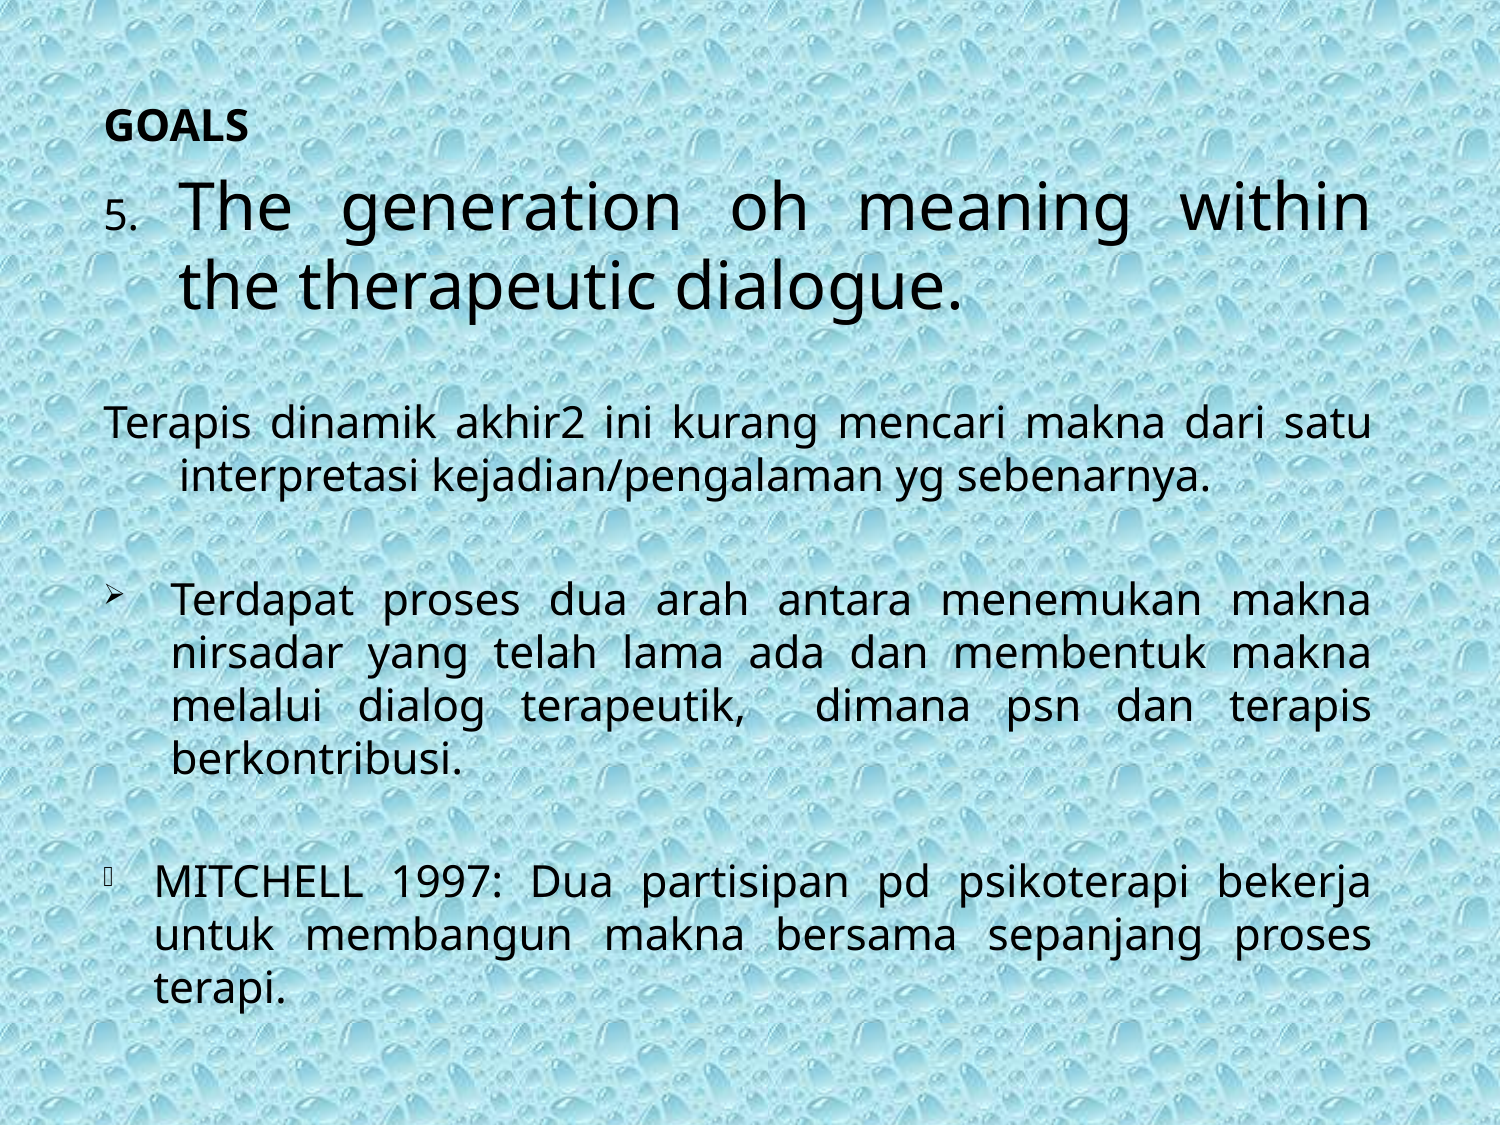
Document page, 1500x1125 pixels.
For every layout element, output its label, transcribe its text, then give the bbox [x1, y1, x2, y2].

subtitle GOALS The generation oh meaning within the therapeutic dialogue. Terapis dinamik akhir2 ini kurang mencari makna dari satu interpretasi kejadian/pengalaman yg sebenarnya. Terdapat proses dua arah antara menemukan makna nirsadar yang telah lama ada dan membentuk makna melalui dialog terapeutik, dimana psn dan terapis berkontribusi. MITCHELL 1997: Dua partisipan pd psikoterapi bekerja untuk membangun makna bersama sepanjang proses terapi. [88, 90, 1388, 1024]
picture [0, 0, 1500, 1125]
